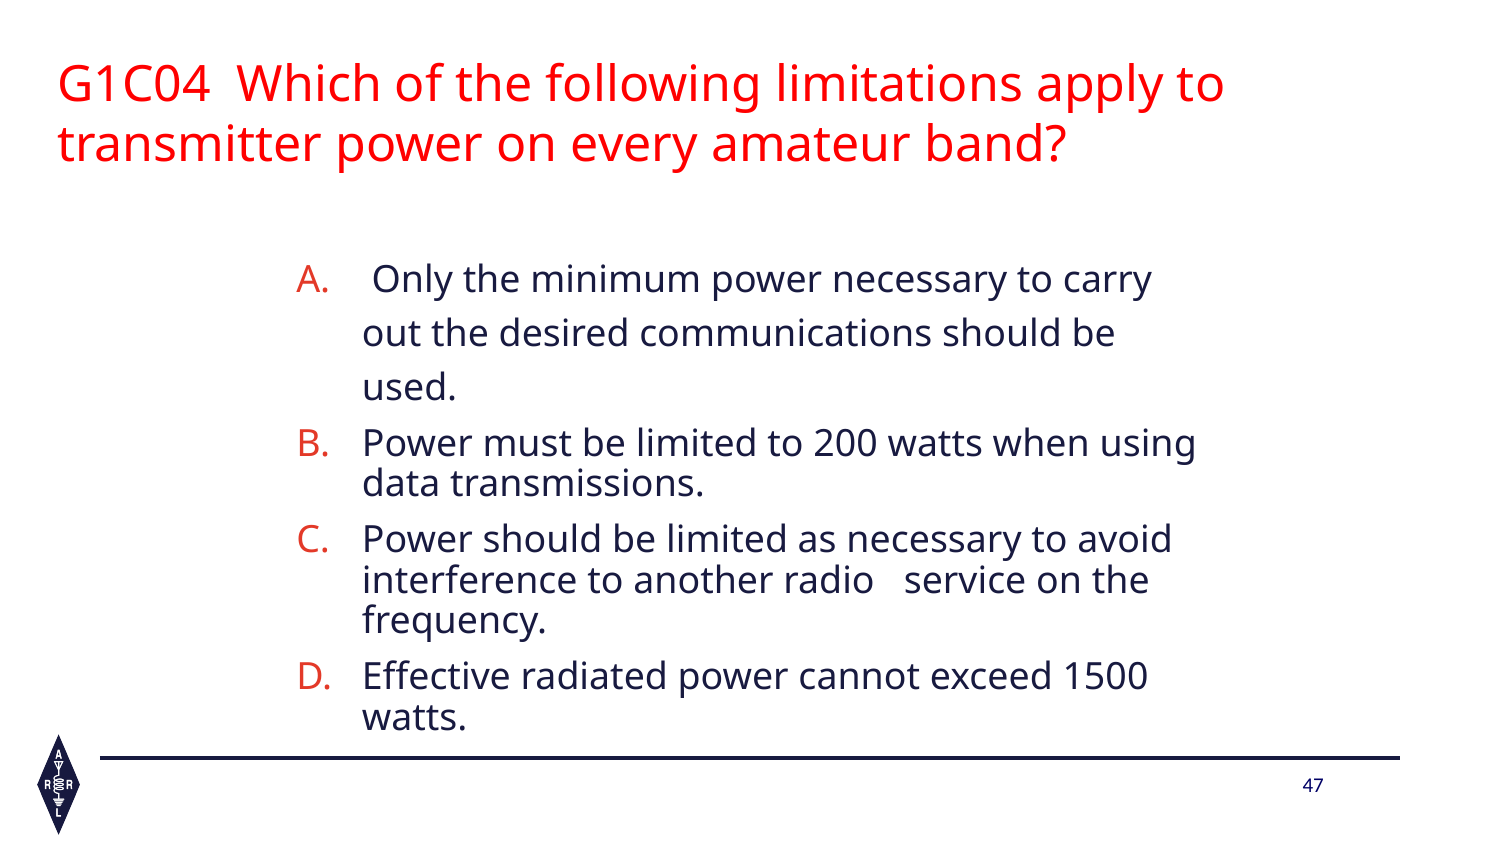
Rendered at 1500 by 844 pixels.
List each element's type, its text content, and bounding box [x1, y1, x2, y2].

text_box G1C04 Which of the following limitations apply to transmitter power on every amateur band? [41, 43, 1458, 179]
list Only the minimum power necessary to carry out the desired communications should be used. Power must be limited to 200 watts when using data transmissions. Power should be limited as necessary to avoid interference to another radio service on the frequency. Effective radiated power cannot exceed 1500 watts. [296, 207, 1204, 807]
picture [37, 734, 80, 835]
slide_number 47 [1302, 761, 1400, 807]
